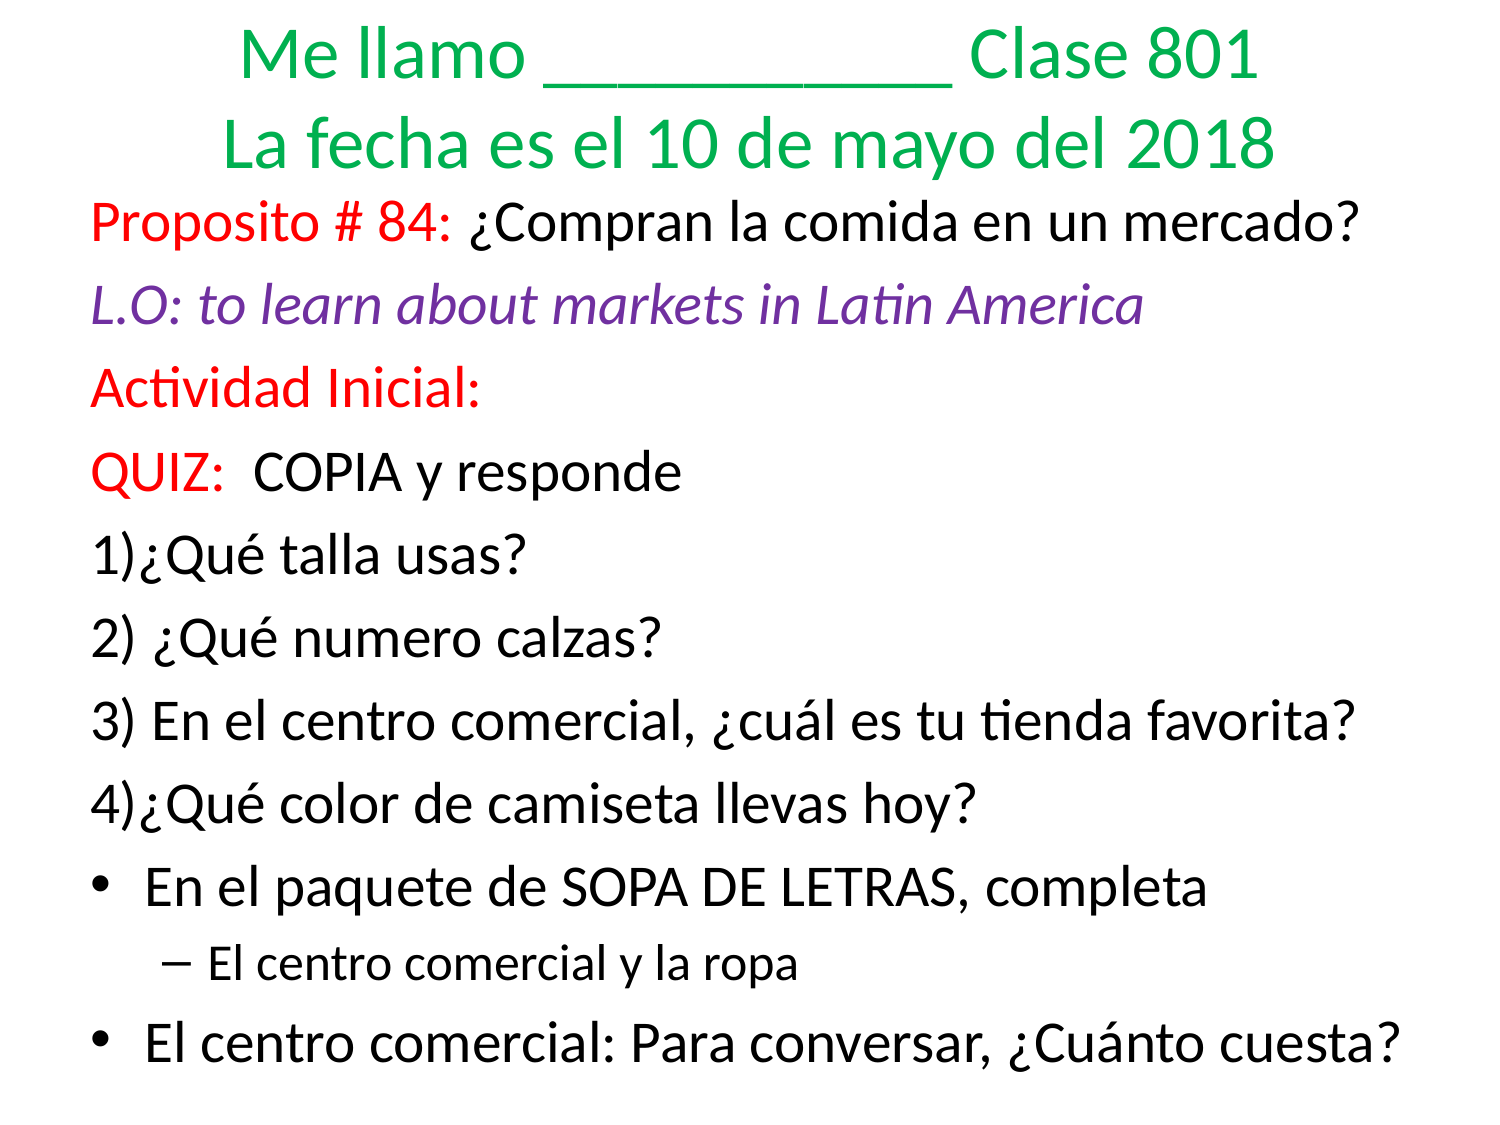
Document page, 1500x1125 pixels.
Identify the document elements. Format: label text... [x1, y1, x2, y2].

list Proposito # 84: ¿Compran la comida en un mercado? L.O: to learn about markets in Latin America Actividad Inicial: QUIZ: COPIA y responde 1)¿Qué talla usas? 2) ¿Qué numero calzas? 3) En el centro comercial, ¿cuál es tu tienda favorita? 4)¿Qué color de camiseta llevas hoy? En el paquete de SOPA DE LETRAS, completa El centro comercial y la ropa El centro comercial: Para conversar, ¿Cuánto cuesta? [75, 174, 1475, 1100]
title Me llamo ___________ Clase 801 La fecha es el 10 de mayo del 2018 [75, 0, 1425, 174]
